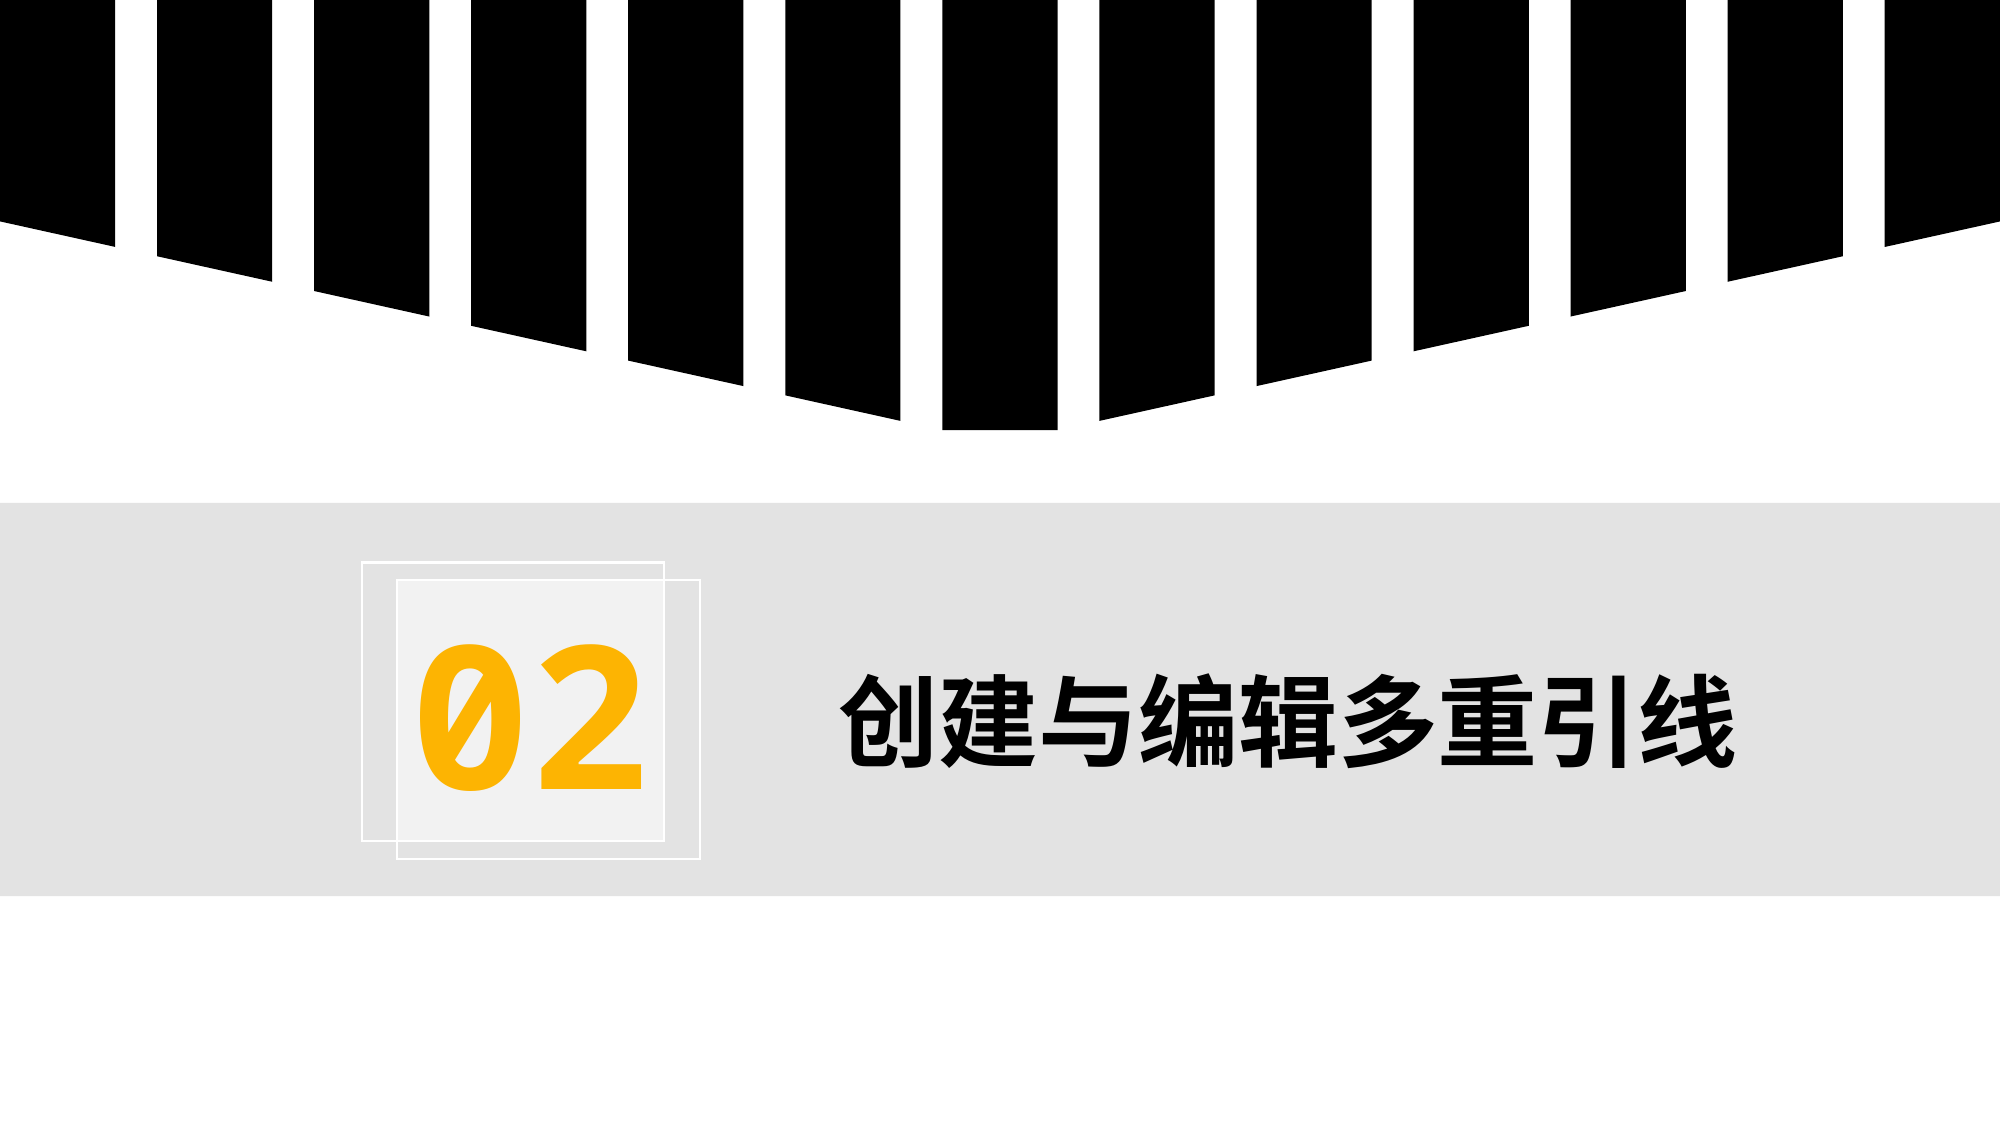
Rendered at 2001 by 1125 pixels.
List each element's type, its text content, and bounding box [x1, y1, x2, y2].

text_box 创建与编辑多重引线 [823, 651, 1754, 787]
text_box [362, 562, 700, 860]
